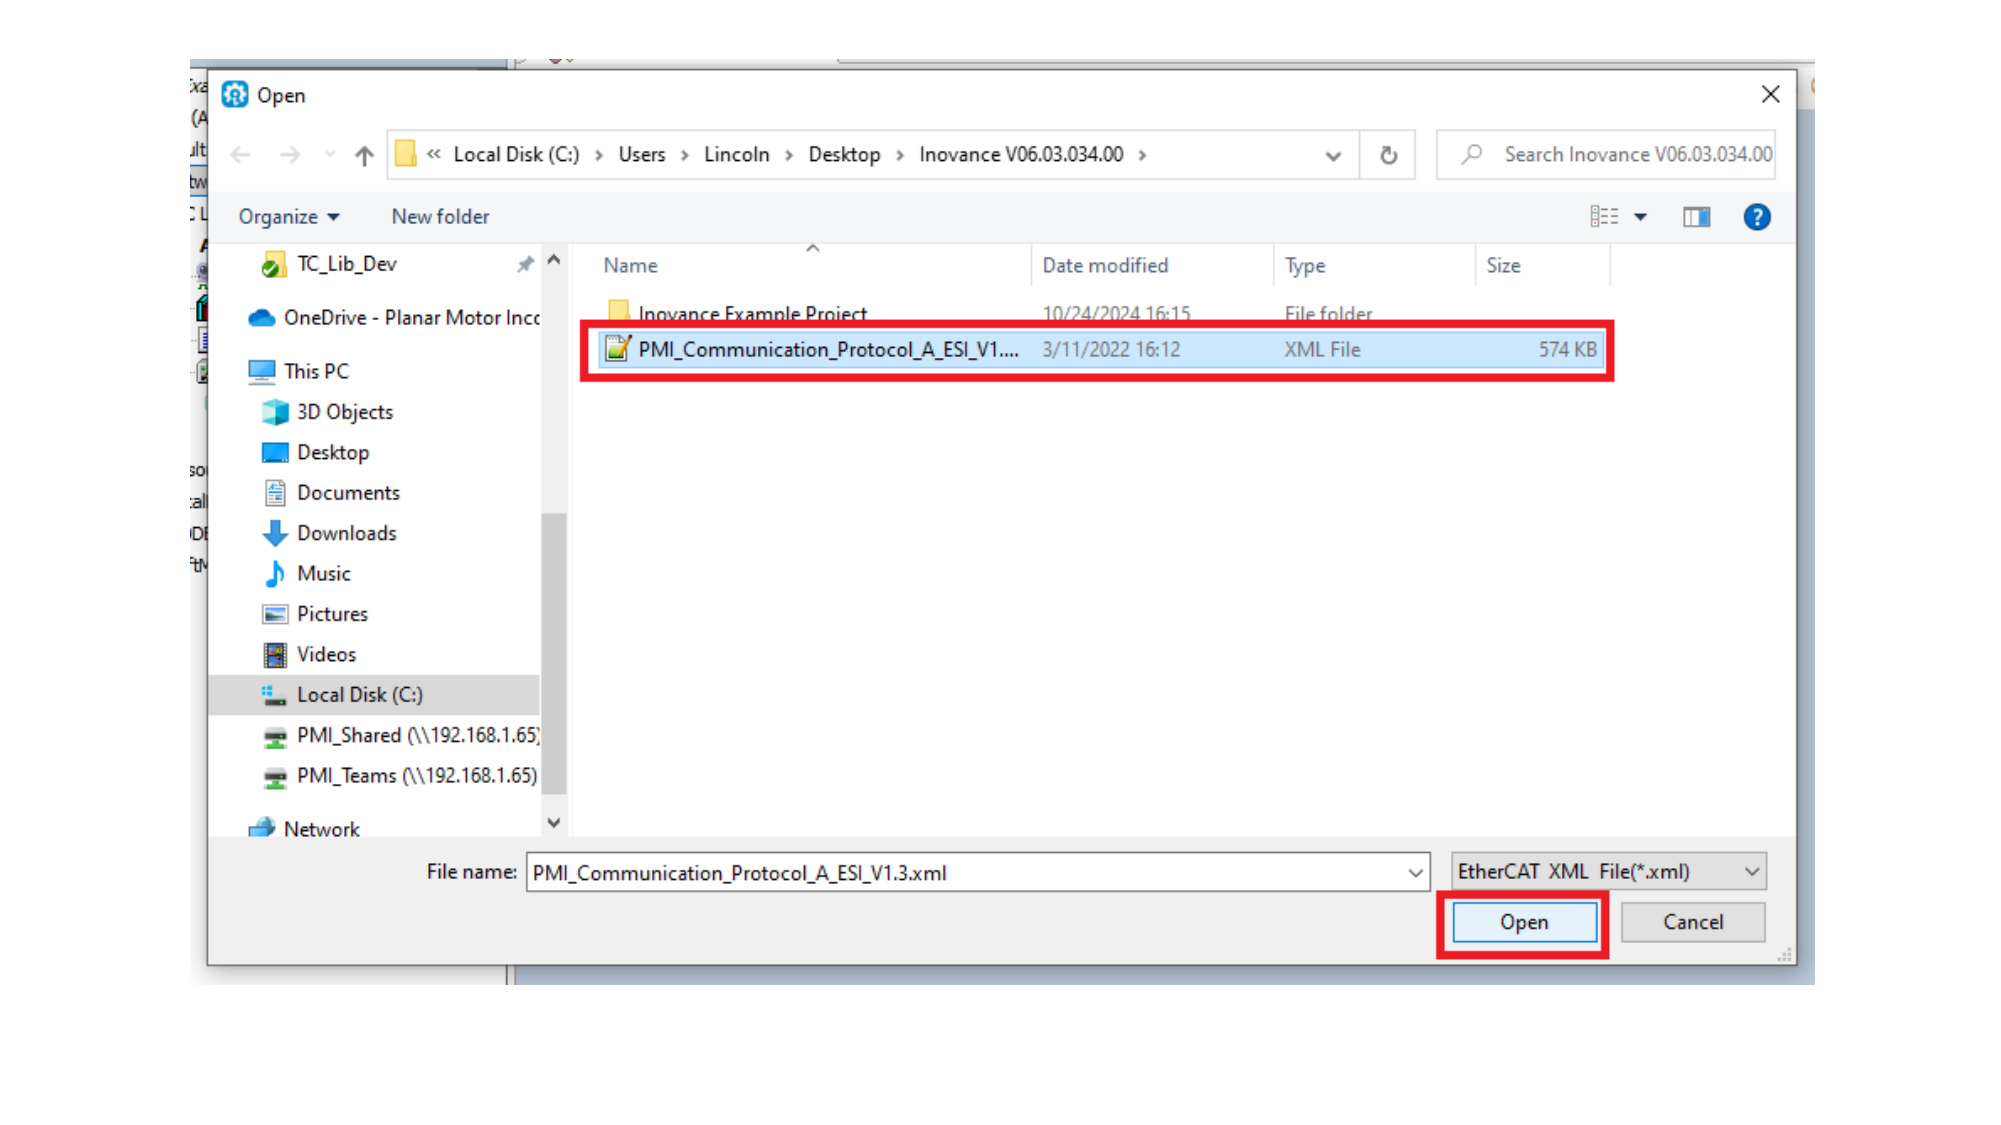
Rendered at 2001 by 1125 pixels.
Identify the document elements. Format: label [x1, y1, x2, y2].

list [190, 59, 1815, 985]
